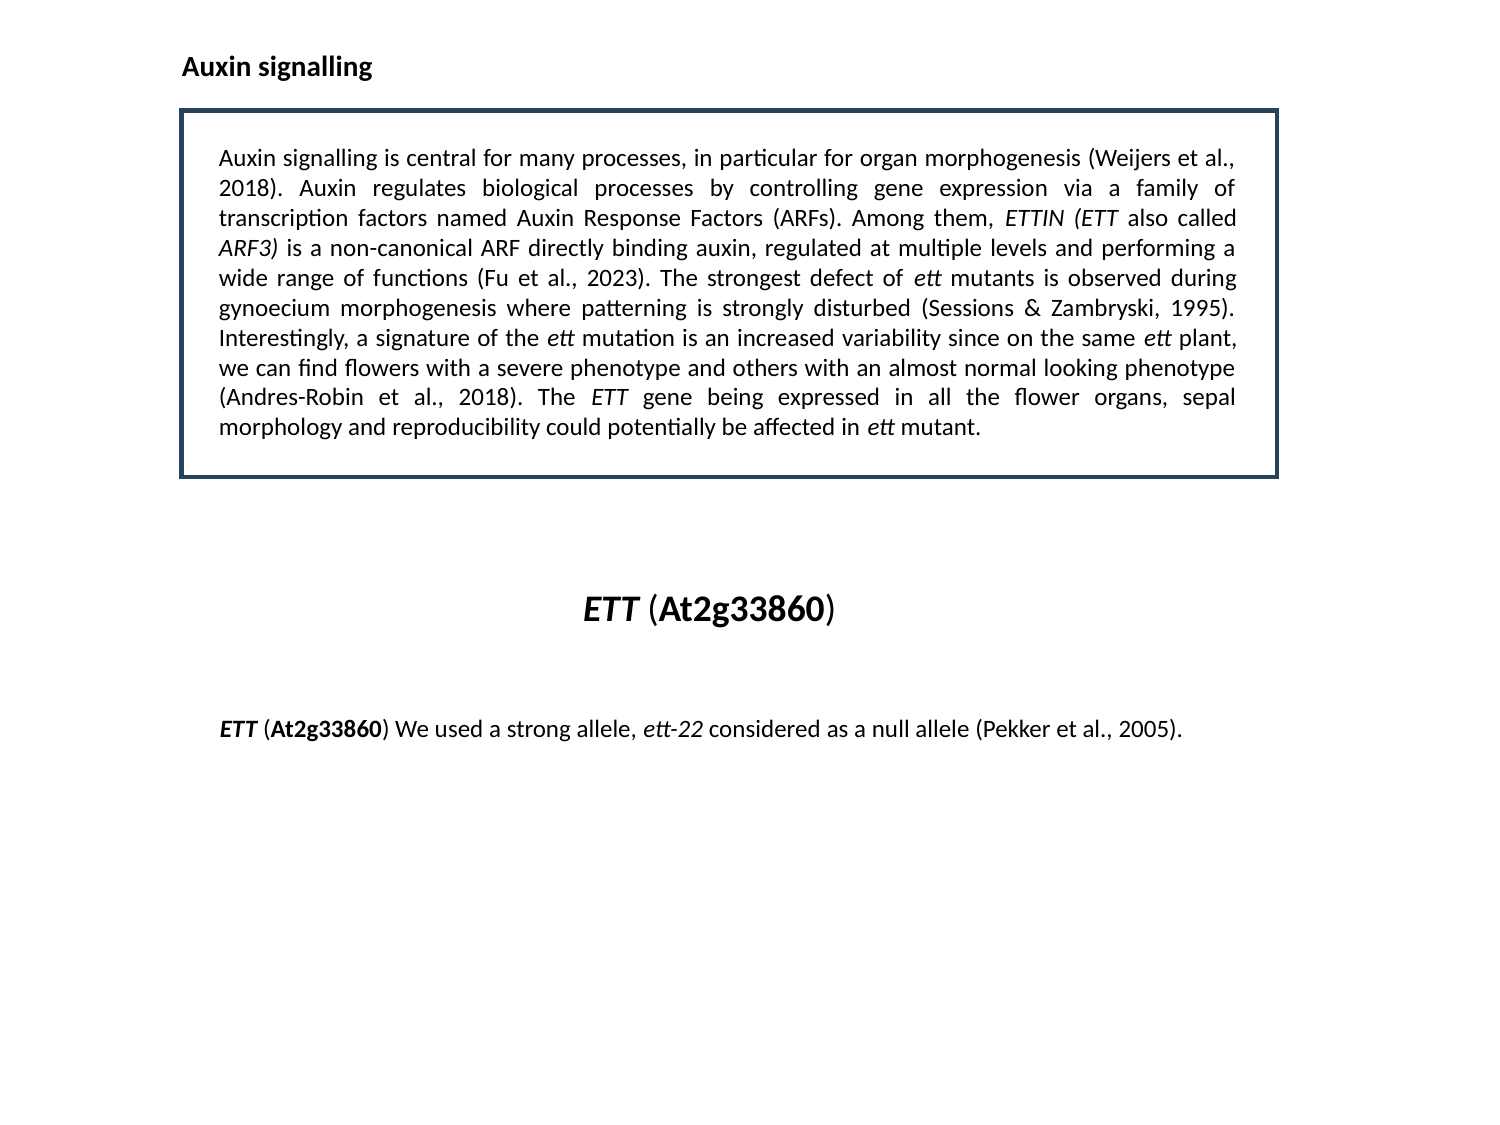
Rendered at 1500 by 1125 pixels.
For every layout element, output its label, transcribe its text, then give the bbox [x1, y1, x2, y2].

text_box Auxin signalling [167, 39, 388, 90]
text_box ETT (At2g33860) [568, 576, 889, 636]
text_box [180, 109, 1278, 478]
text_box ETT (At2g33860) We used a strong allele, ett-22 considered as a null allele (Pekker et al., 2005). [205, 705, 1248, 750]
text_box Auxin signalling is central for many processes, in particular for organ morphogenesis (Weijers et al., 2018). Auxin regulates biological processes by controlling gene expression via a family of transcription factors named Auxin Response Factors (ARFs). Among them, ETTIN (ETT also called ARF3) is a non-canonical ARF directly binding auxin, regulated at multiple levels and performing a wide range of functions (Fu et al., 2023). The strongest defect of ett mutants is observed during gynoecium morphogenesis where patterning is strongly disturbed (Sessions & Zambryski, 1995). Interestingly, a signature of the ett mutation is an increased variability since on the same ett plant, we can find flowers with a severe phenotype and others with an almost normal looking phenotype (Andres-Robin et al., 2018). The ETT gene being expressed in all the flower organs, sepal morphology and reproducibility could potentially be affected in ett mutant. [204, 133, 1253, 449]
